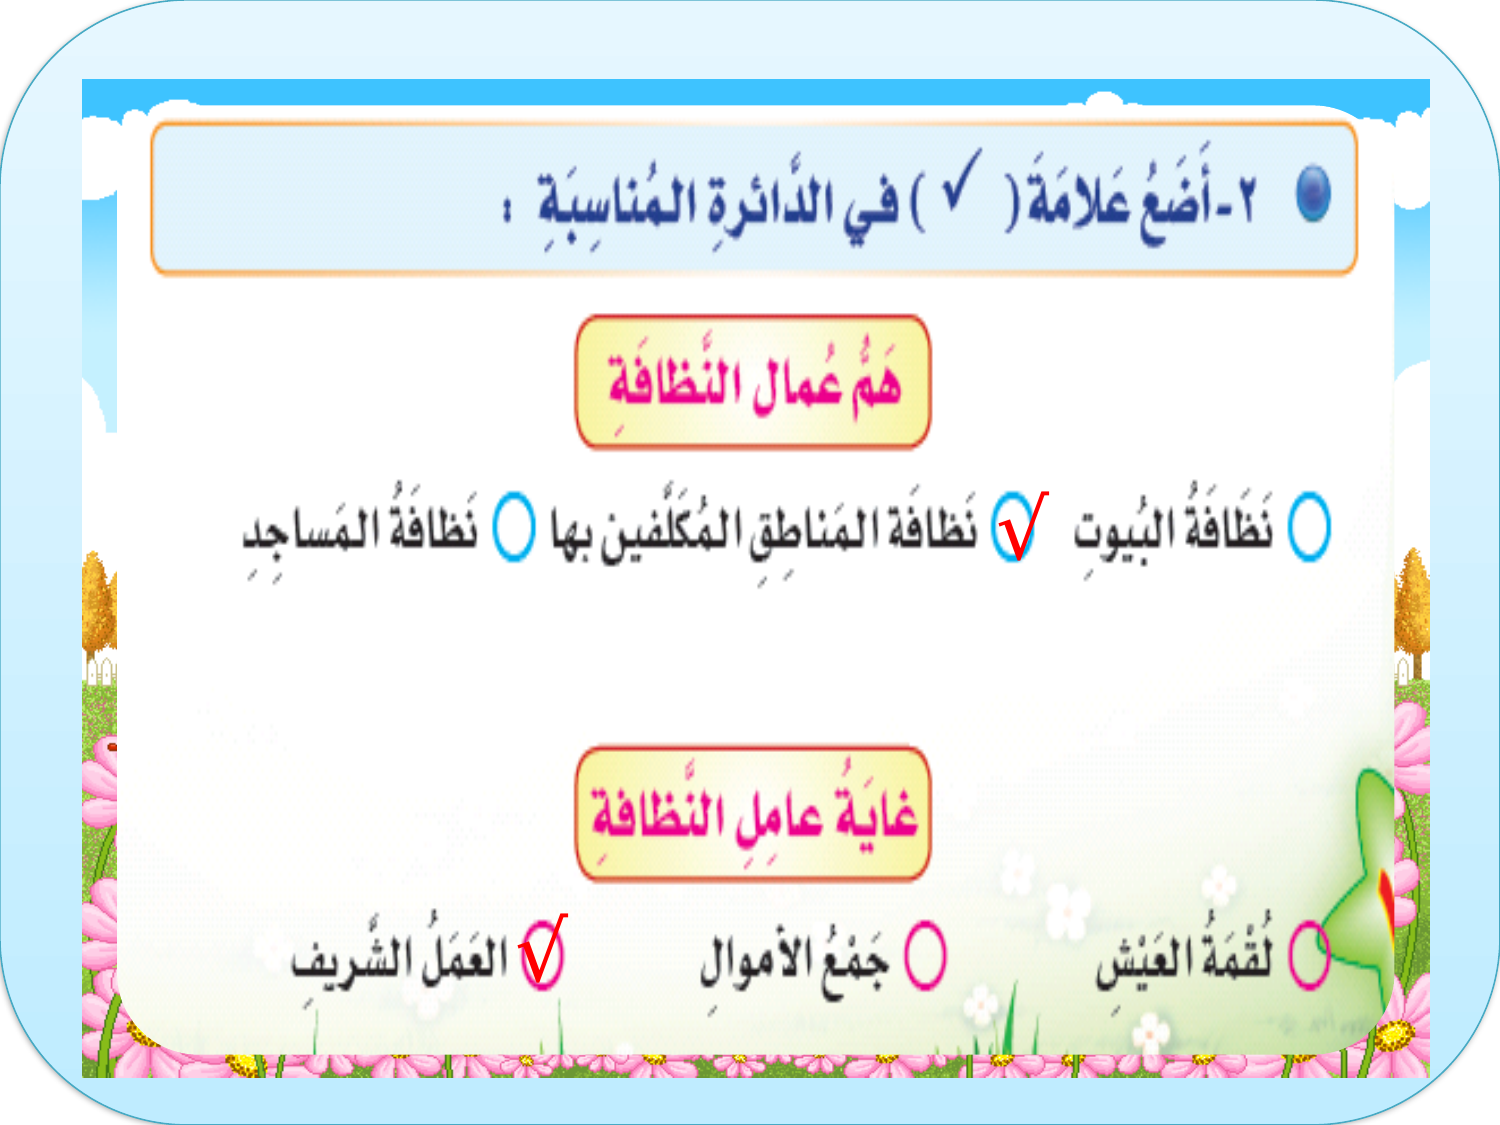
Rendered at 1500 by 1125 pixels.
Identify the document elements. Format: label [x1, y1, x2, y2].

picture [81, 79, 1430, 1079]
text_box [0, 0, 1500, 1125]
